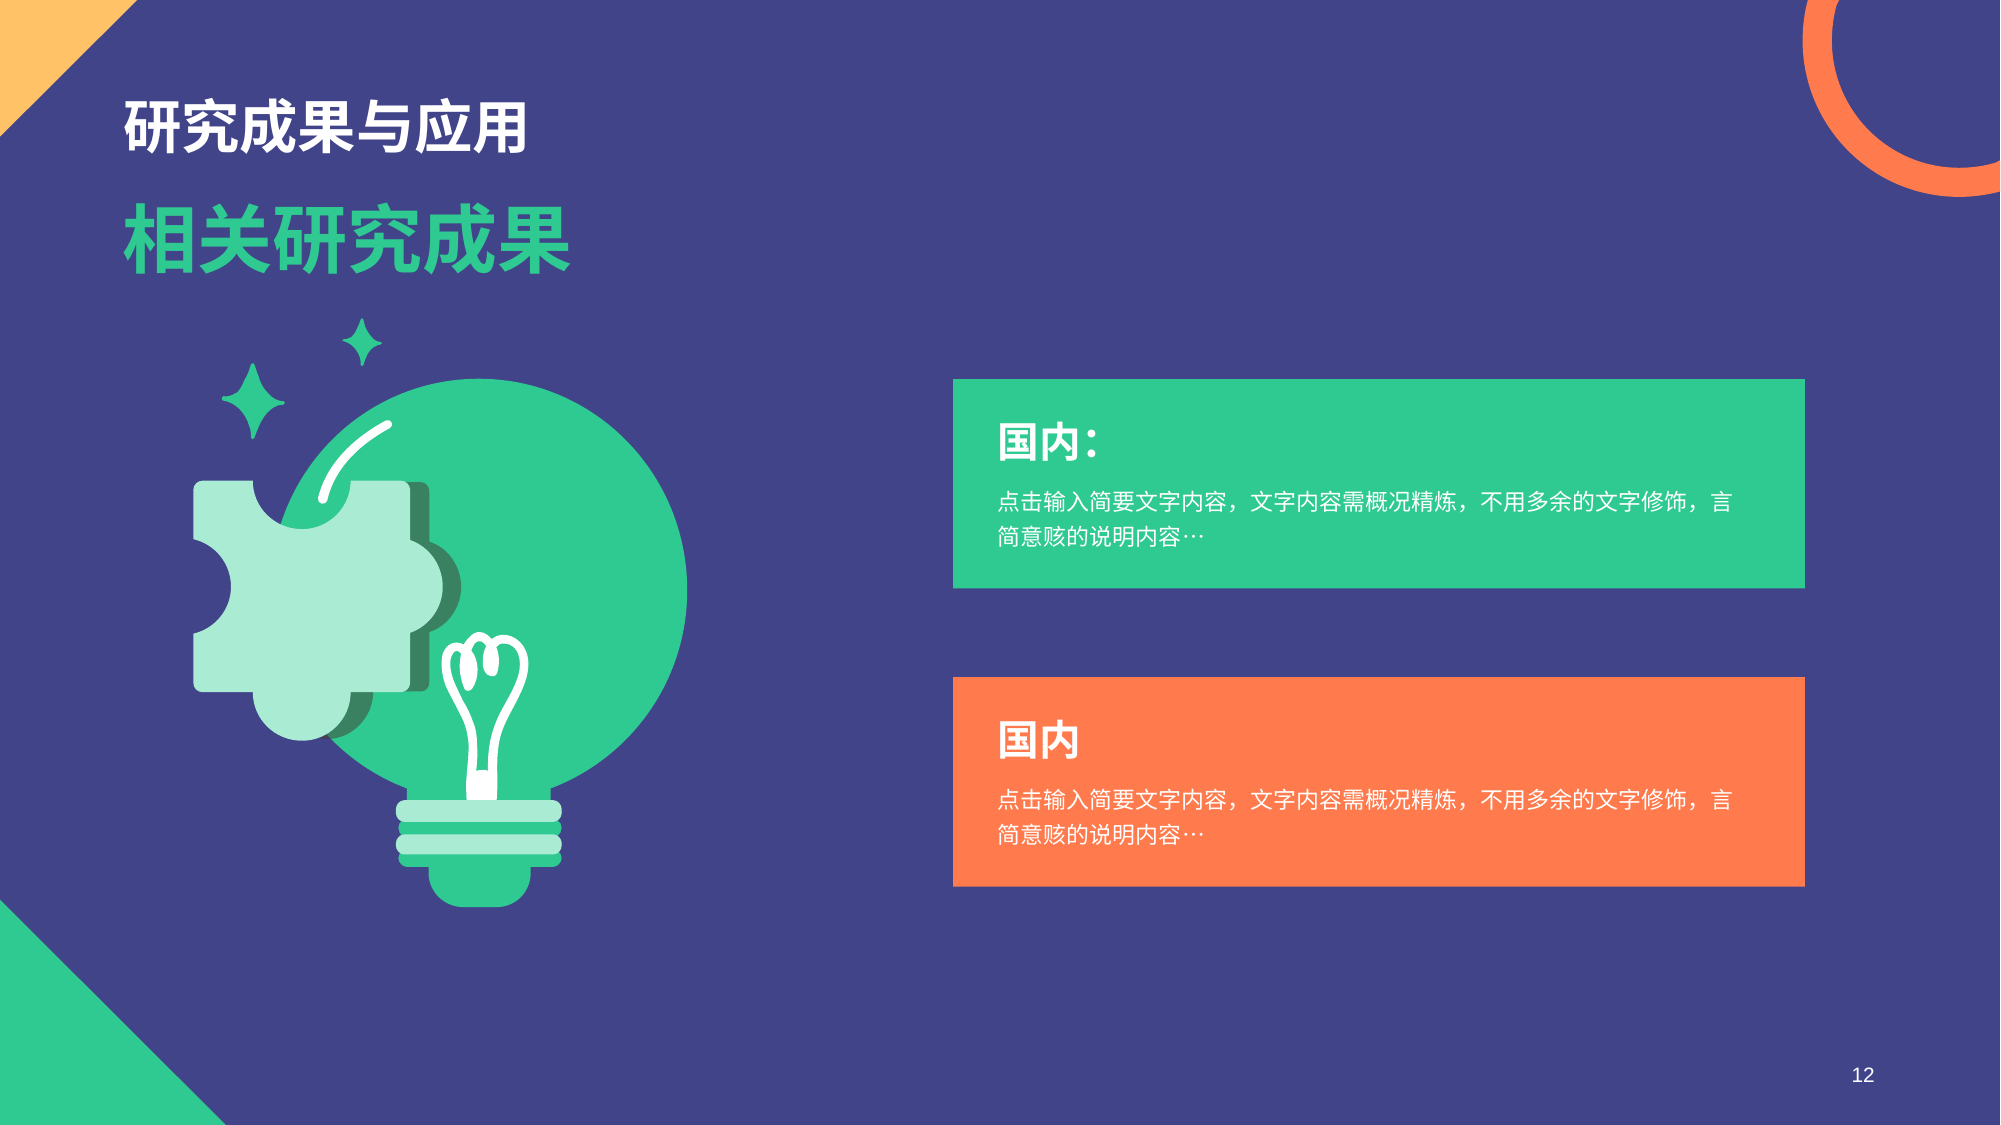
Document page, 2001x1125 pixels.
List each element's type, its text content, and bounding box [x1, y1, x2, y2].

title 研究成果与应用 [108, 0, 1890, 169]
slide_number 12 [1452, 1056, 1890, 1092]
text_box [108, 185, 1805, 908]
